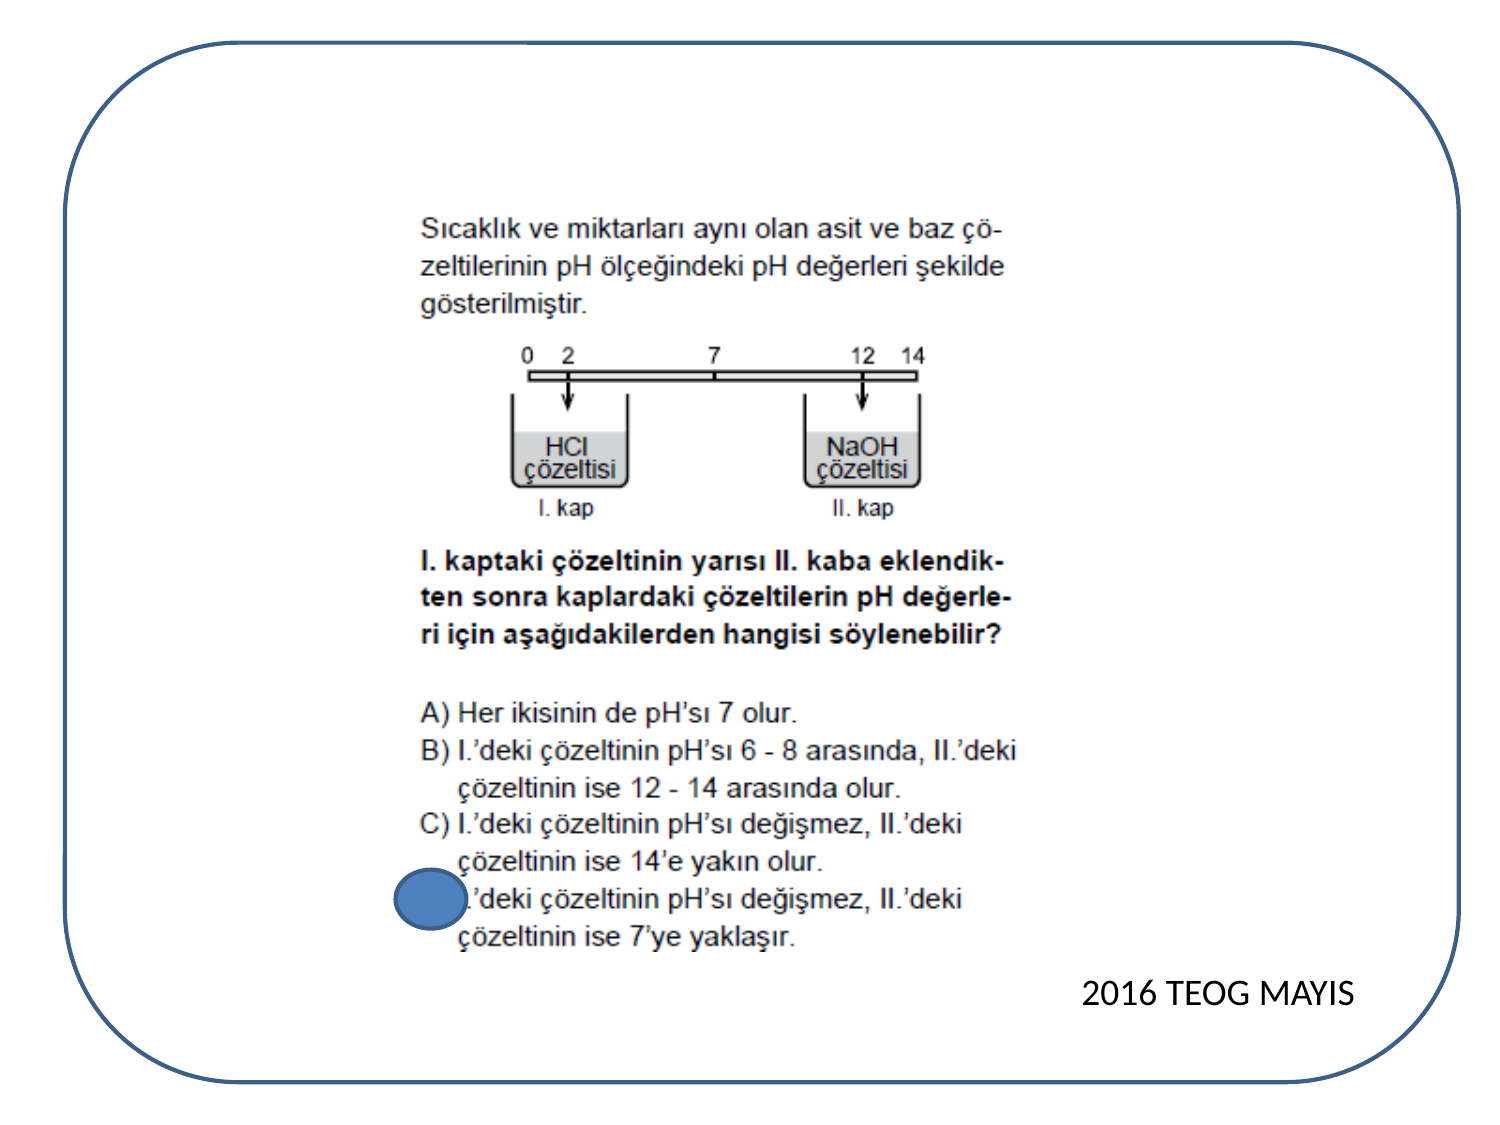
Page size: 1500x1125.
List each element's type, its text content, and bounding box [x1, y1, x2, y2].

picture [398, 198, 1060, 952]
text_box [62, 40, 1461, 1085]
text_box 2016 TEOG MAYIS [1366, 1049, 1392, 1066]
